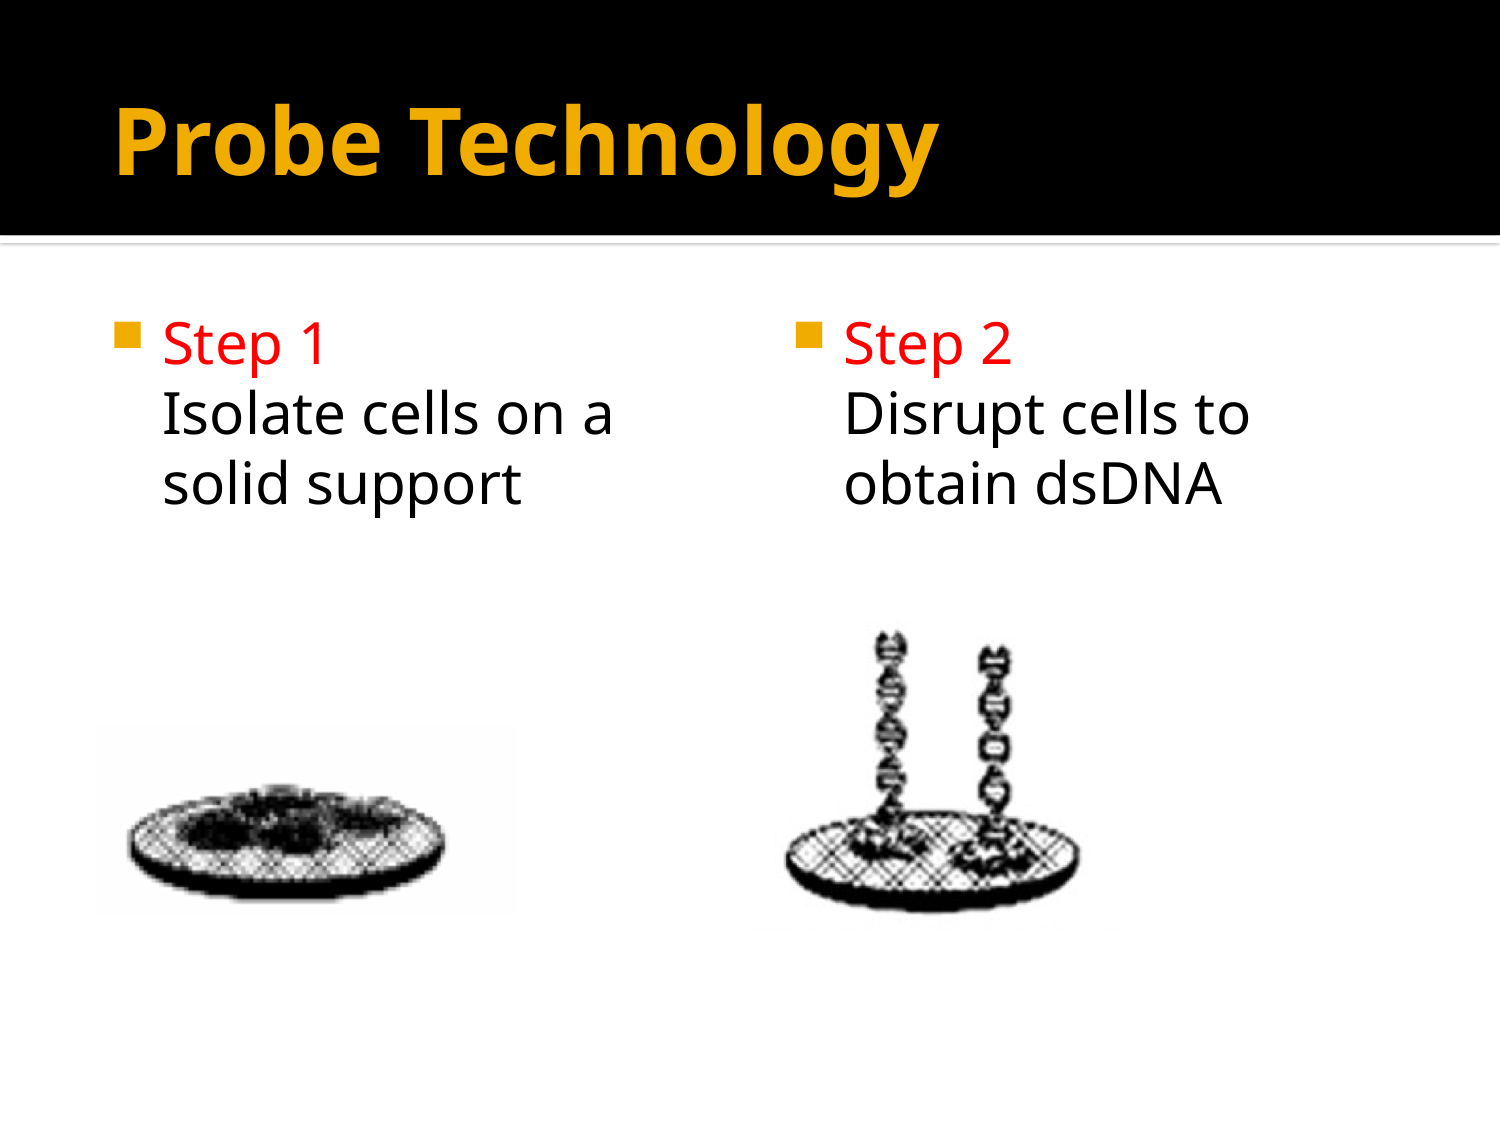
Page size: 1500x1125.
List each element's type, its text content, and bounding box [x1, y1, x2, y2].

list Step 1 Isolate cells on a solid support [75, 291, 738, 1050]
picture [749, 614, 1121, 932]
title Probe Technology [96, 44, 1309, 232]
list Step 2 Disrupt cells to obtain dsDNA [762, 291, 1425, 1050]
picture [96, 725, 517, 932]
